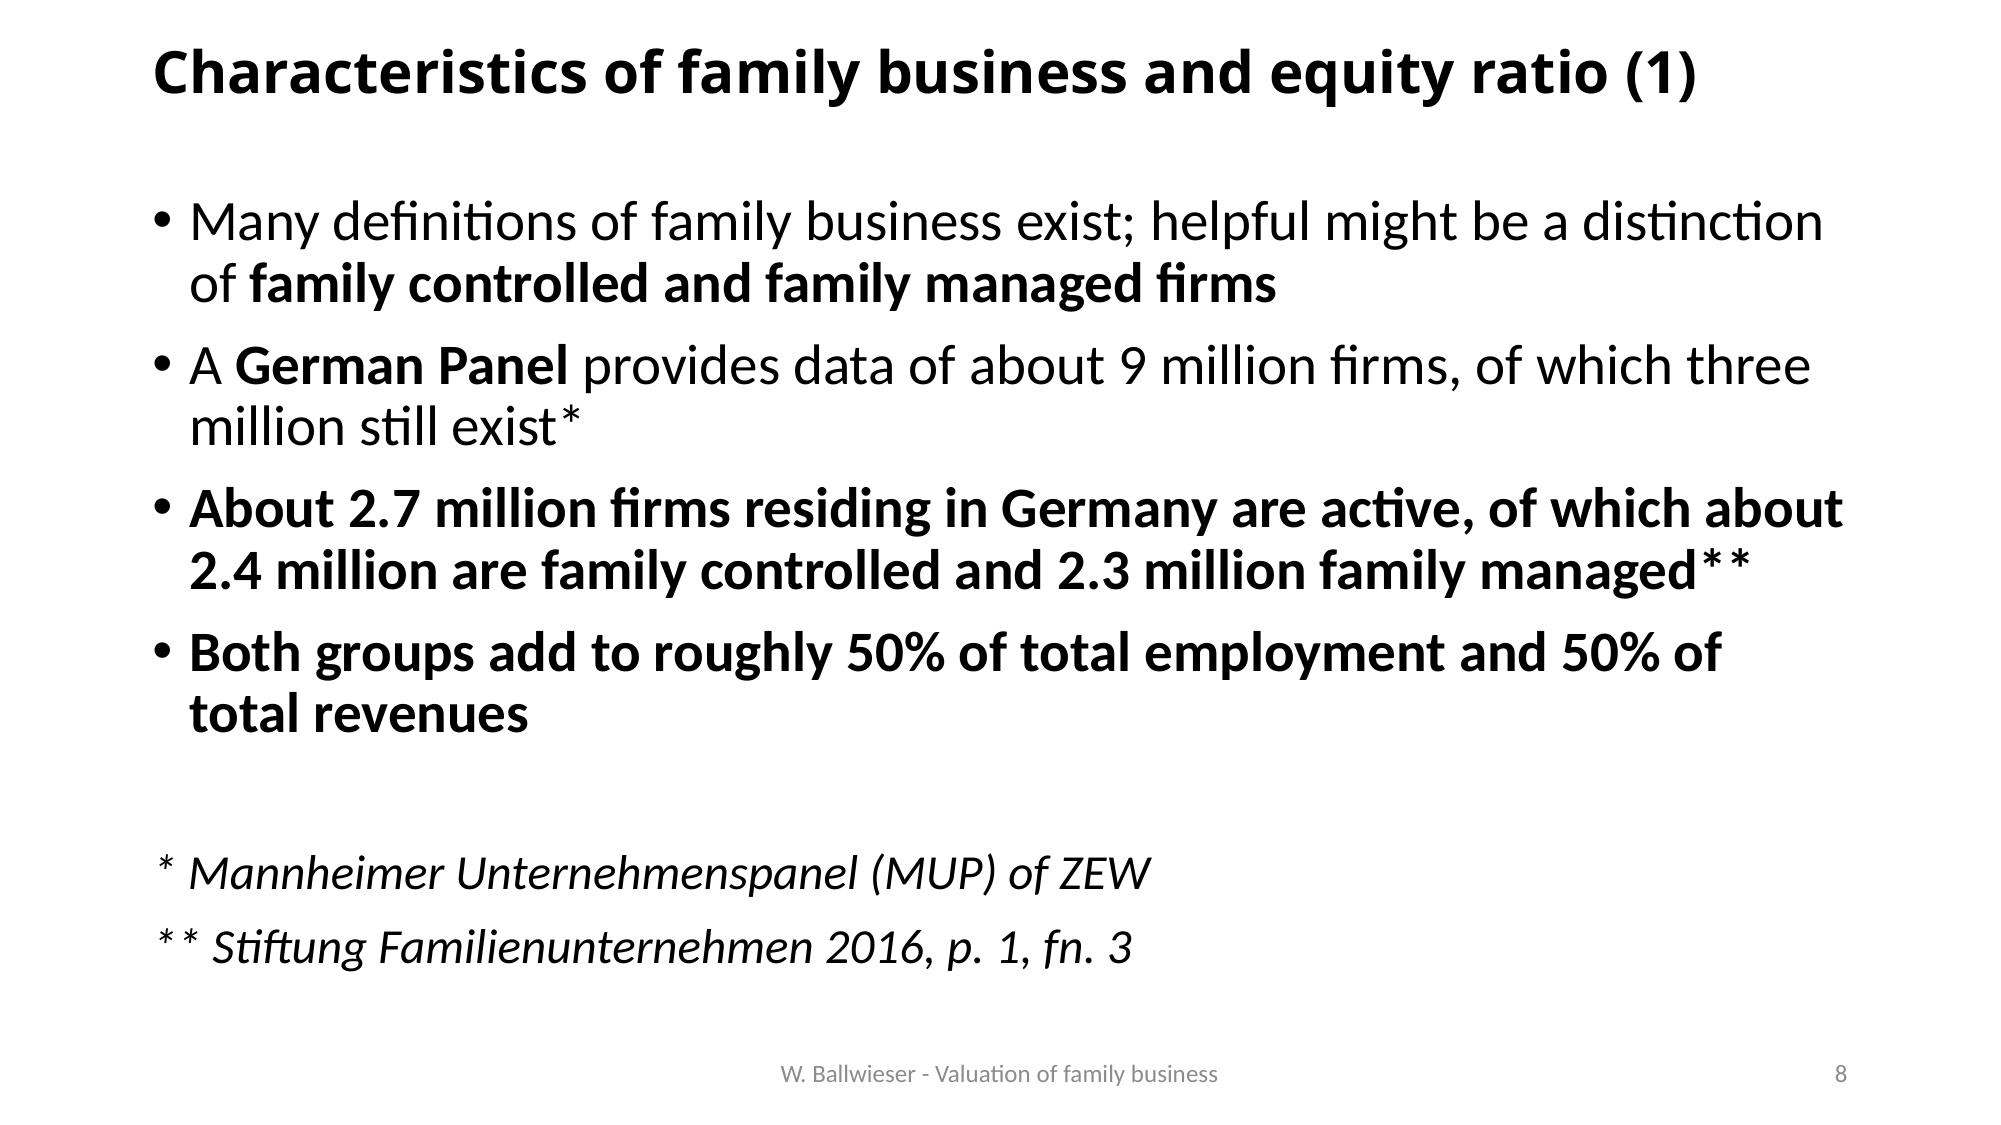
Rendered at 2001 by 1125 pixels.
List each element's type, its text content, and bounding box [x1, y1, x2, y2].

list Many definitions of family business exist; helpful might be a distinction of family controlled and family managed firms A German Panel provides data of about 9 million firms, of which three million still exist* About 2.7 million firms residing in Germany are active, of which about 2.4 million are family controlled and 2.3 million family managed** Both groups add to roughly 50% of total employment and 50% of total revenues * Mannheimer Unternehmenspanel (MUP) of ZEW ** Stiftung Familienunternehmen 2016, p. 1, fn. 3 [137, 183, 1863, 1014]
footer W. Ballwieser - Valuation of family business [662, 1042, 1338, 1103]
title Characteristics of family business and equity ratio (1) [137, 0, 1863, 149]
slide_number 8 [1412, 1042, 1863, 1103]
